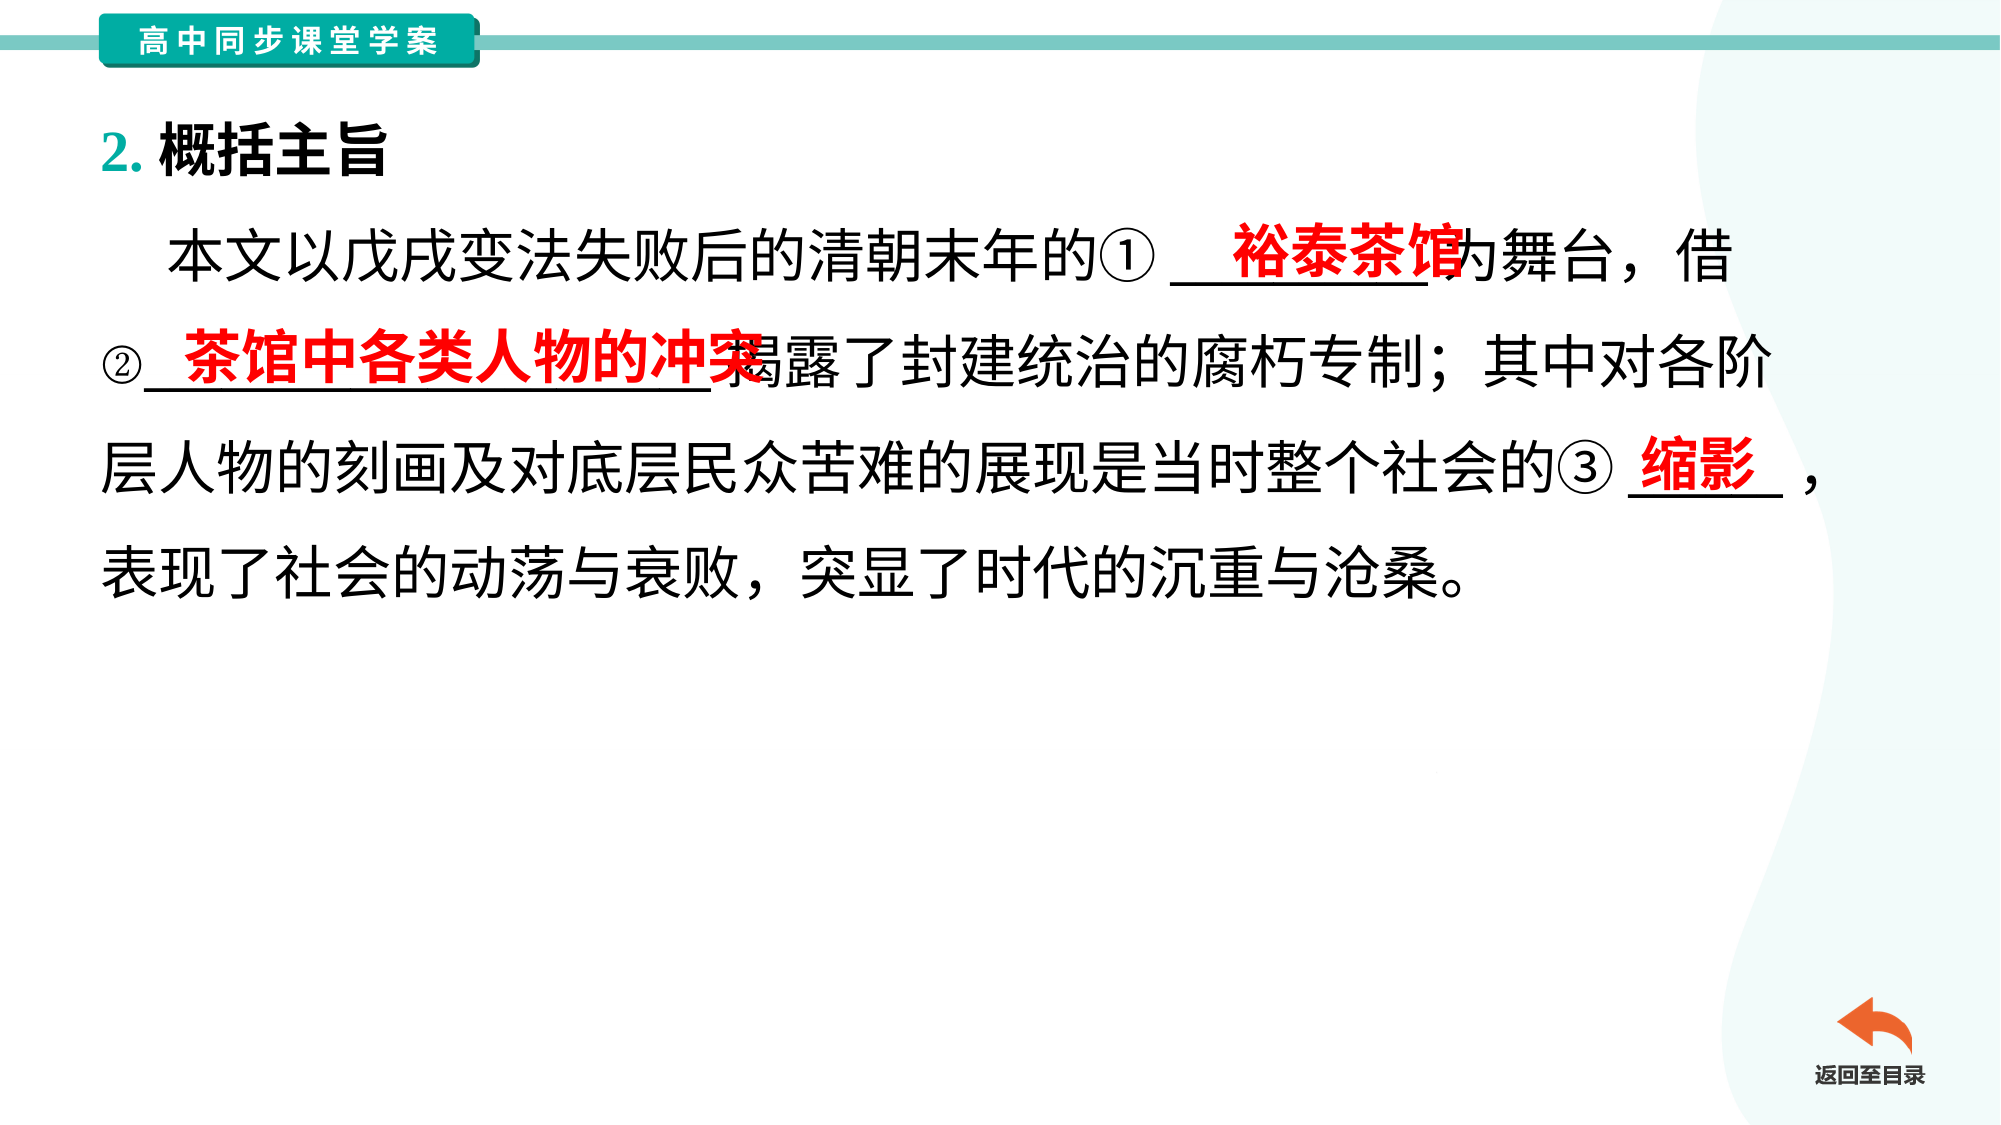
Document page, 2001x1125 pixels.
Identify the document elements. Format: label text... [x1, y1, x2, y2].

text_box 2.概括主旨 本文以戊戌变法失败后的清朝末年的①__________为舞台，借 ②______________________揭露了封建统治的腐朽专制；其中对各阶 层人物的刻画及对底层民众苦难的展现是当时整个社会的③______， 表现了社会的动荡与衰败，突显了时代的沉重与沧桑。 [100, 76, 1899, 595]
text_box 茶馆中各类人物的冲突 [160, 284, 789, 379]
text_box 裕泰茶馆 [1210, 178, 1488, 272]
picture [0, 0, 2000, 1125]
text_box 缩影 [1618, 390, 1779, 485]
